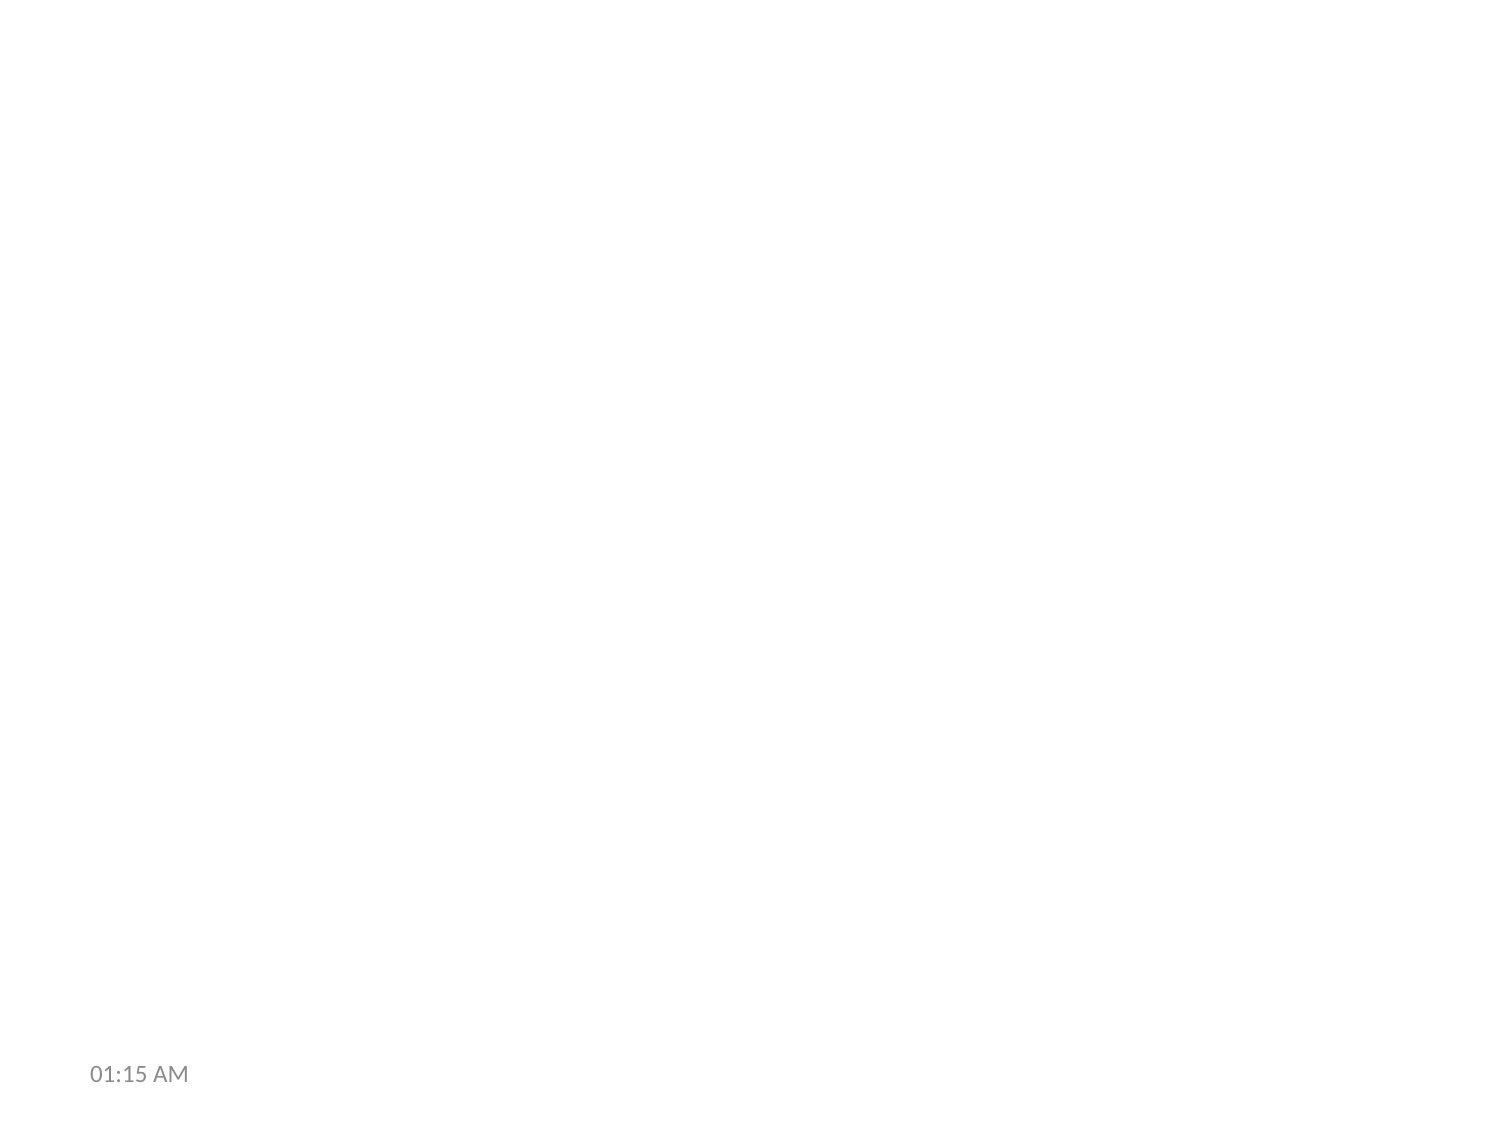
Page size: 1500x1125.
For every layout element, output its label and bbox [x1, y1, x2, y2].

slide_number [75, 1042, 425, 1103]
